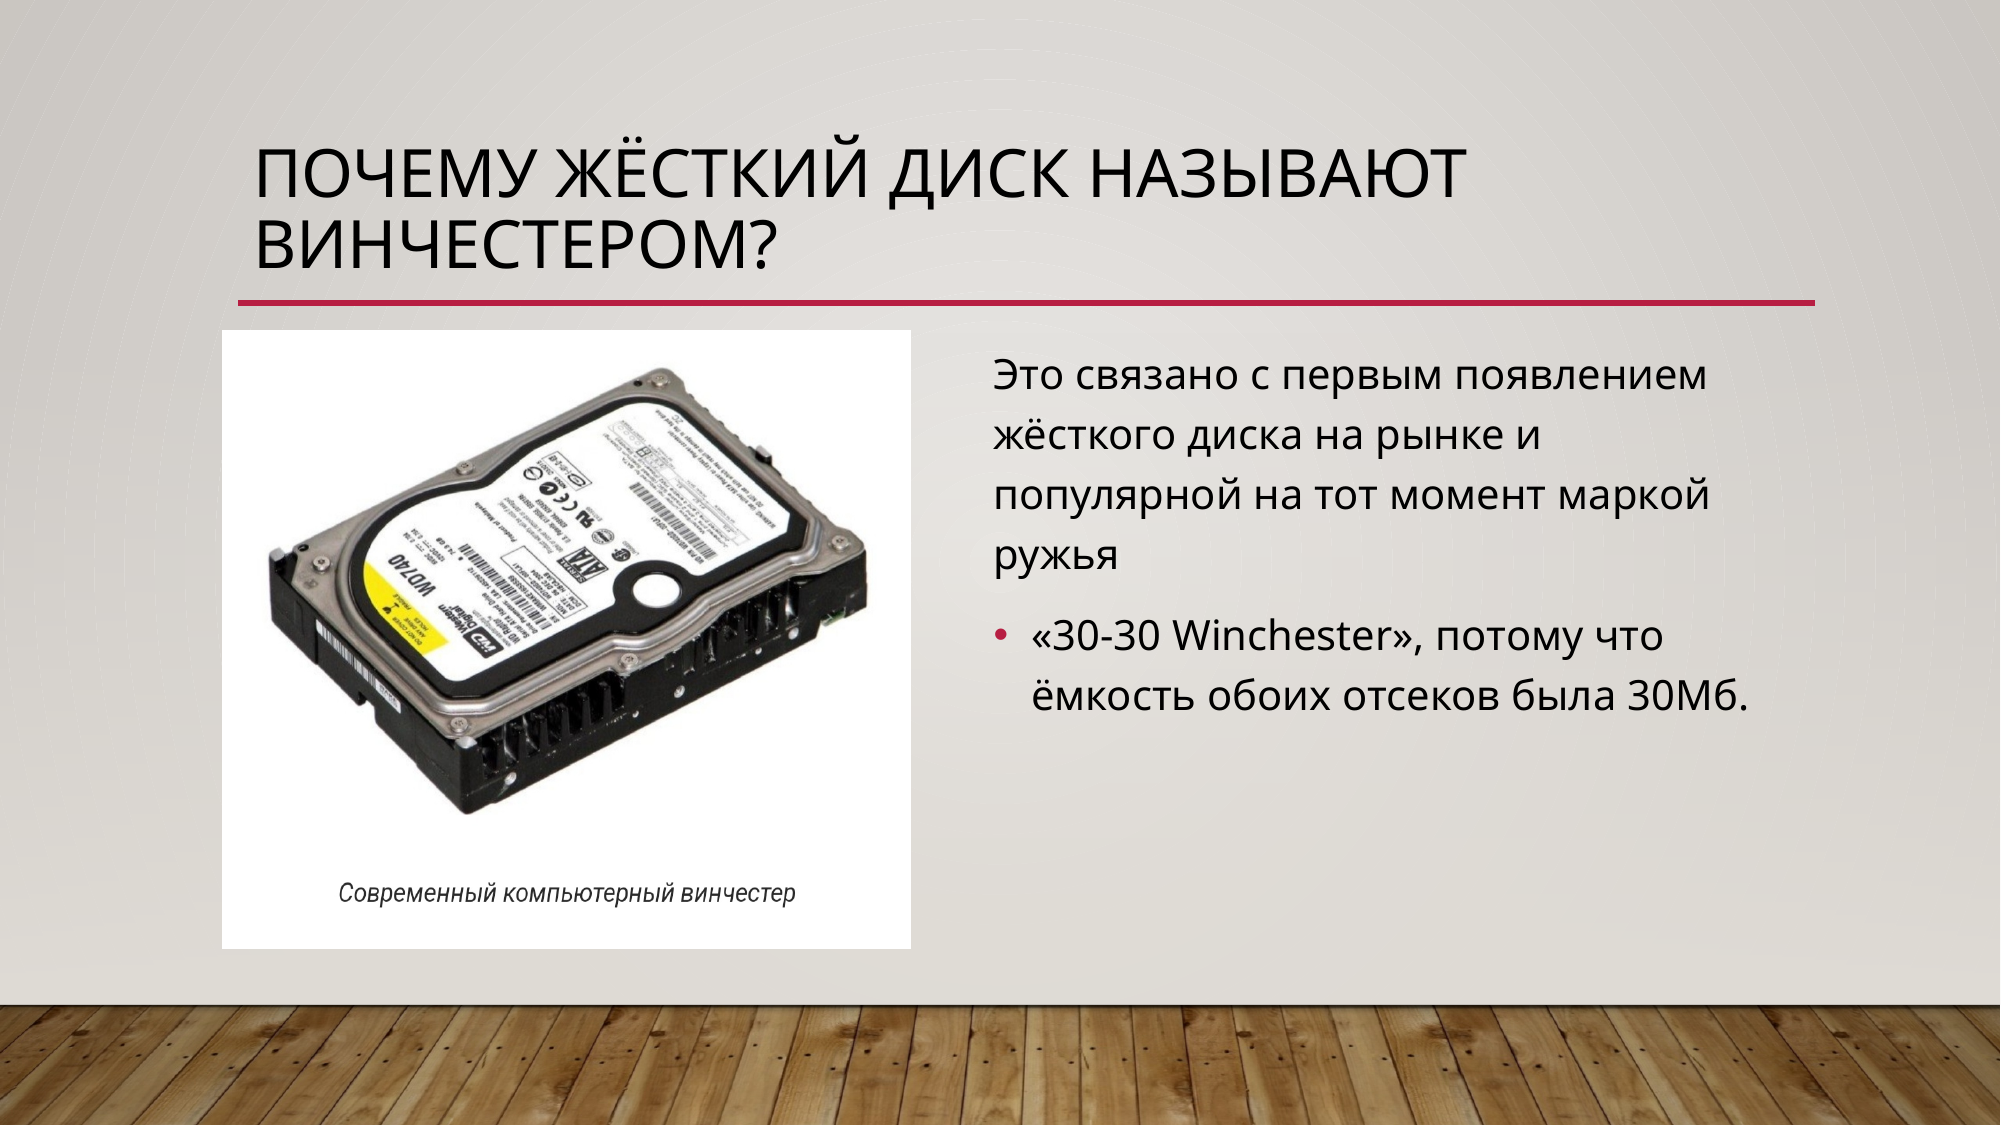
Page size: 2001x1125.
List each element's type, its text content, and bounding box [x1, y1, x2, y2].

title Почему жёсткий диск называют винчестером? [238, 131, 1814, 305]
list Это связано с первым появлением жёсткого диска на рынке и популярной на тот момент маркой ружья «30-30 Winchester», потому что ёмкость обоих отсеков была 30Мб. [978, 330, 1814, 897]
picture [222, 330, 911, 949]
picture [0, 1005, 2000, 1125]
